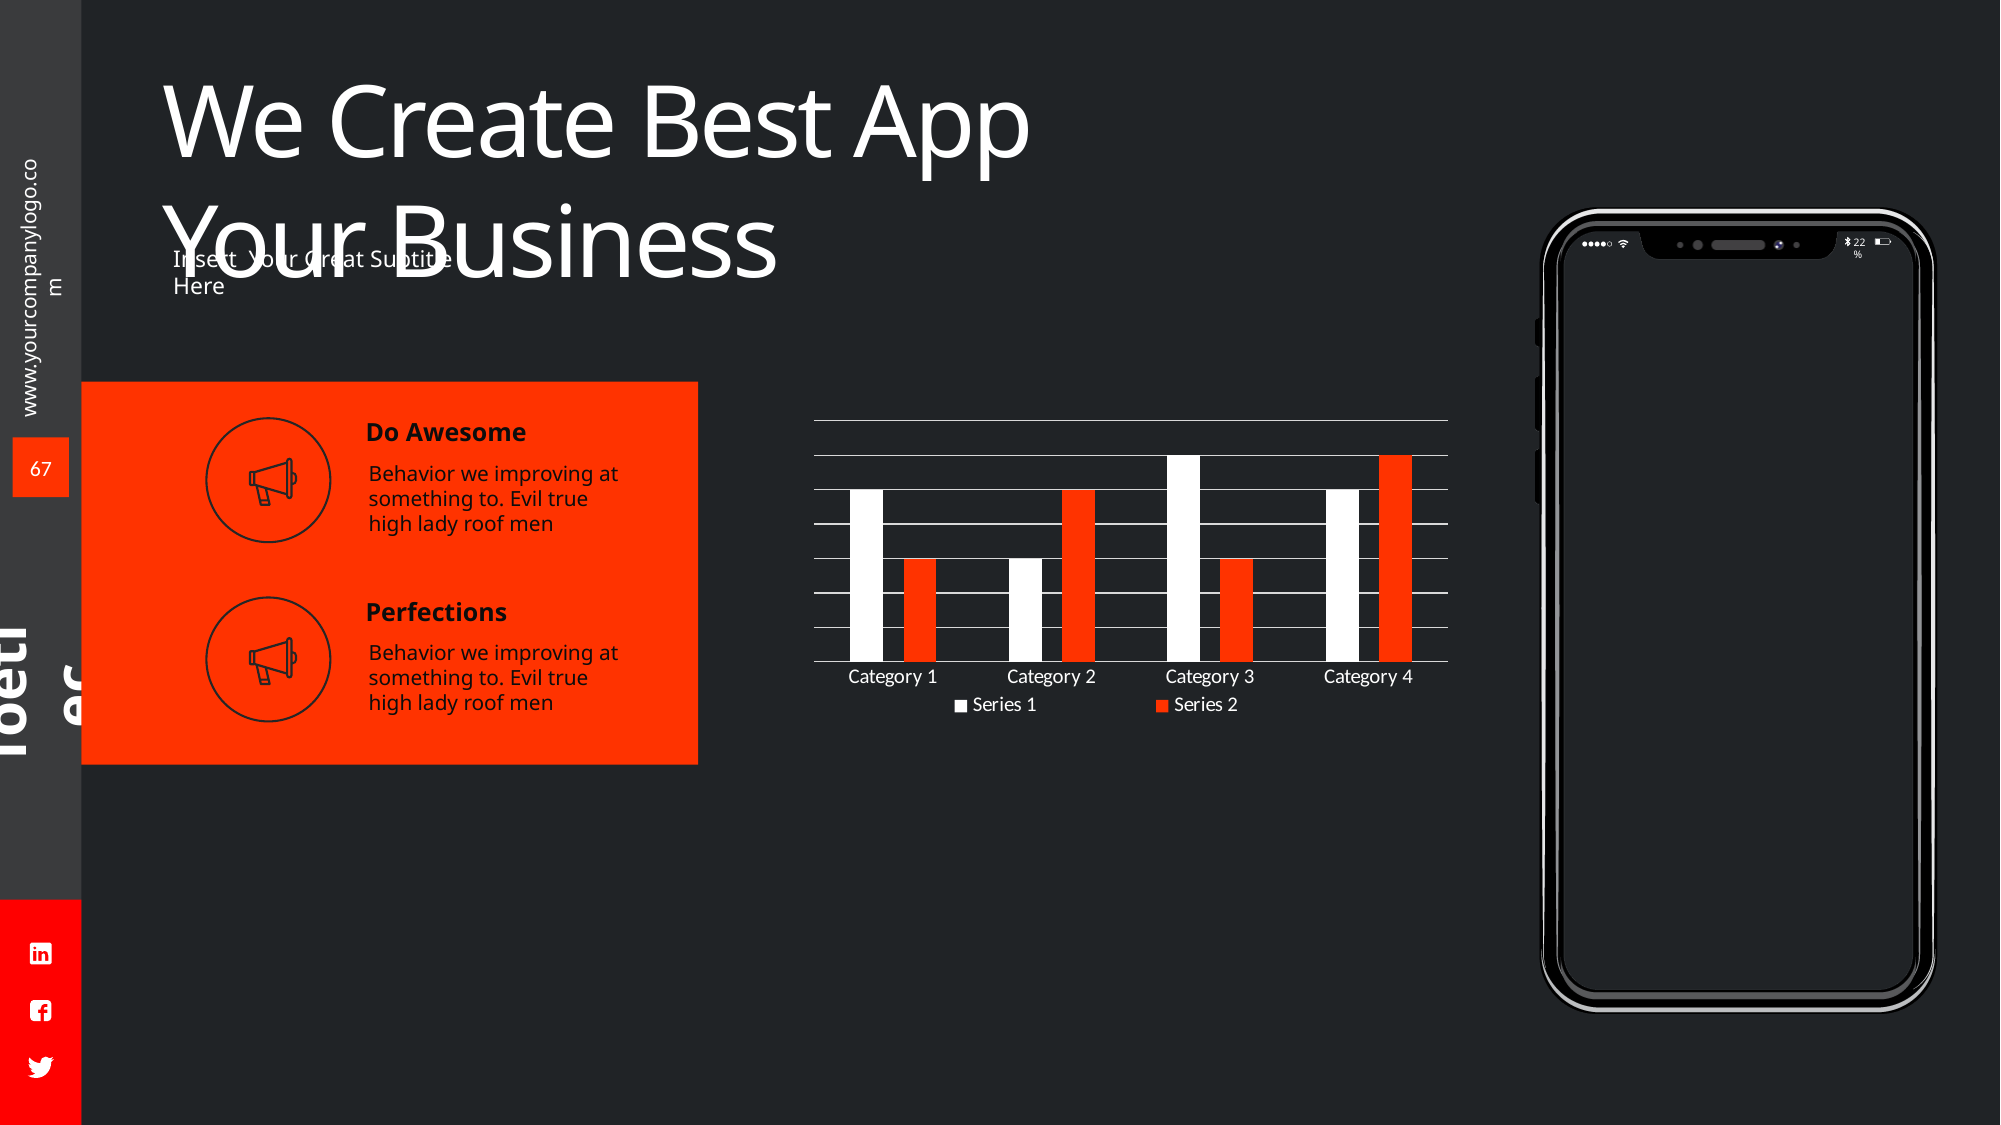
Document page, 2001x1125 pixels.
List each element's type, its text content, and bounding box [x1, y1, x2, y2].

slide_number 67 [12, 437, 69, 498]
text_box [80, 381, 699, 766]
text_box [205, 596, 332, 723]
text_box [205, 417, 332, 544]
text_box Behavior we improving at something to. Evil true high lady roof men [353, 632, 647, 740]
text_box We Create Best App Your Business [147, 117, 1162, 239]
text_box Behavior we improving at something to. Evil true high lady roof men [353, 453, 647, 561]
text_box Perfections [350, 588, 647, 645]
text_box [248, 457, 298, 506]
text_box Do Awesome [350, 409, 647, 465]
text_box Insert Your Great Subtitle Here [158, 237, 512, 307]
chart [794, 409, 1472, 726]
text_box [248, 636, 298, 686]
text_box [1535, 207, 1938, 1014]
picture [698, 381, 1535, 765]
picture [1555, 218, 1924, 1000]
